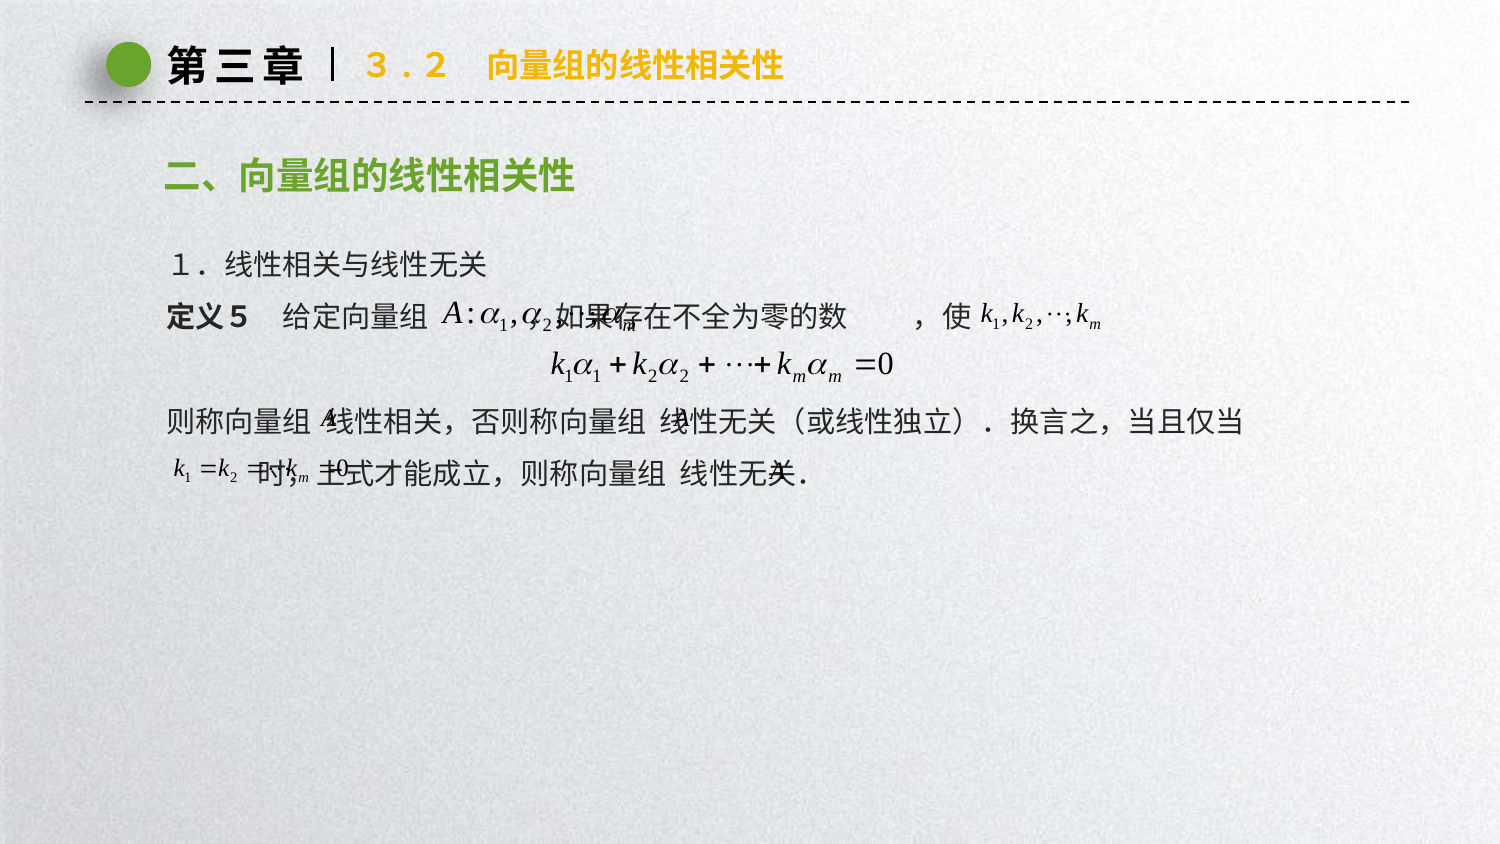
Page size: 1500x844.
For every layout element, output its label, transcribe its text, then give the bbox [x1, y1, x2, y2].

text_box [104, 39, 152, 90]
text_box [545, 341, 899, 391]
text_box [668, 403, 694, 432]
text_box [435, 290, 643, 340]
picture [0, 0, 1500, 844]
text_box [169, 450, 354, 489]
text_box 二、向量组的线性相关性 [148, 144, 1360, 205]
text_box ３.２ 向量组的线性相关性 [346, 37, 800, 92]
text_box １．线性相关与线性无关 定义５ 给定向量组 ，如果存在不全为零的数 ，使 则称向量组 线性相关，否则称向量组 线性无关（或线性独立）．换言之，当且仅当 时，上式才能成立，则称向量组 线性无关． [151, 220, 1362, 551]
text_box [764, 455, 790, 484]
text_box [315, 403, 341, 432]
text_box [976, 294, 1106, 337]
text_box 第三章 [152, 32, 320, 97]
